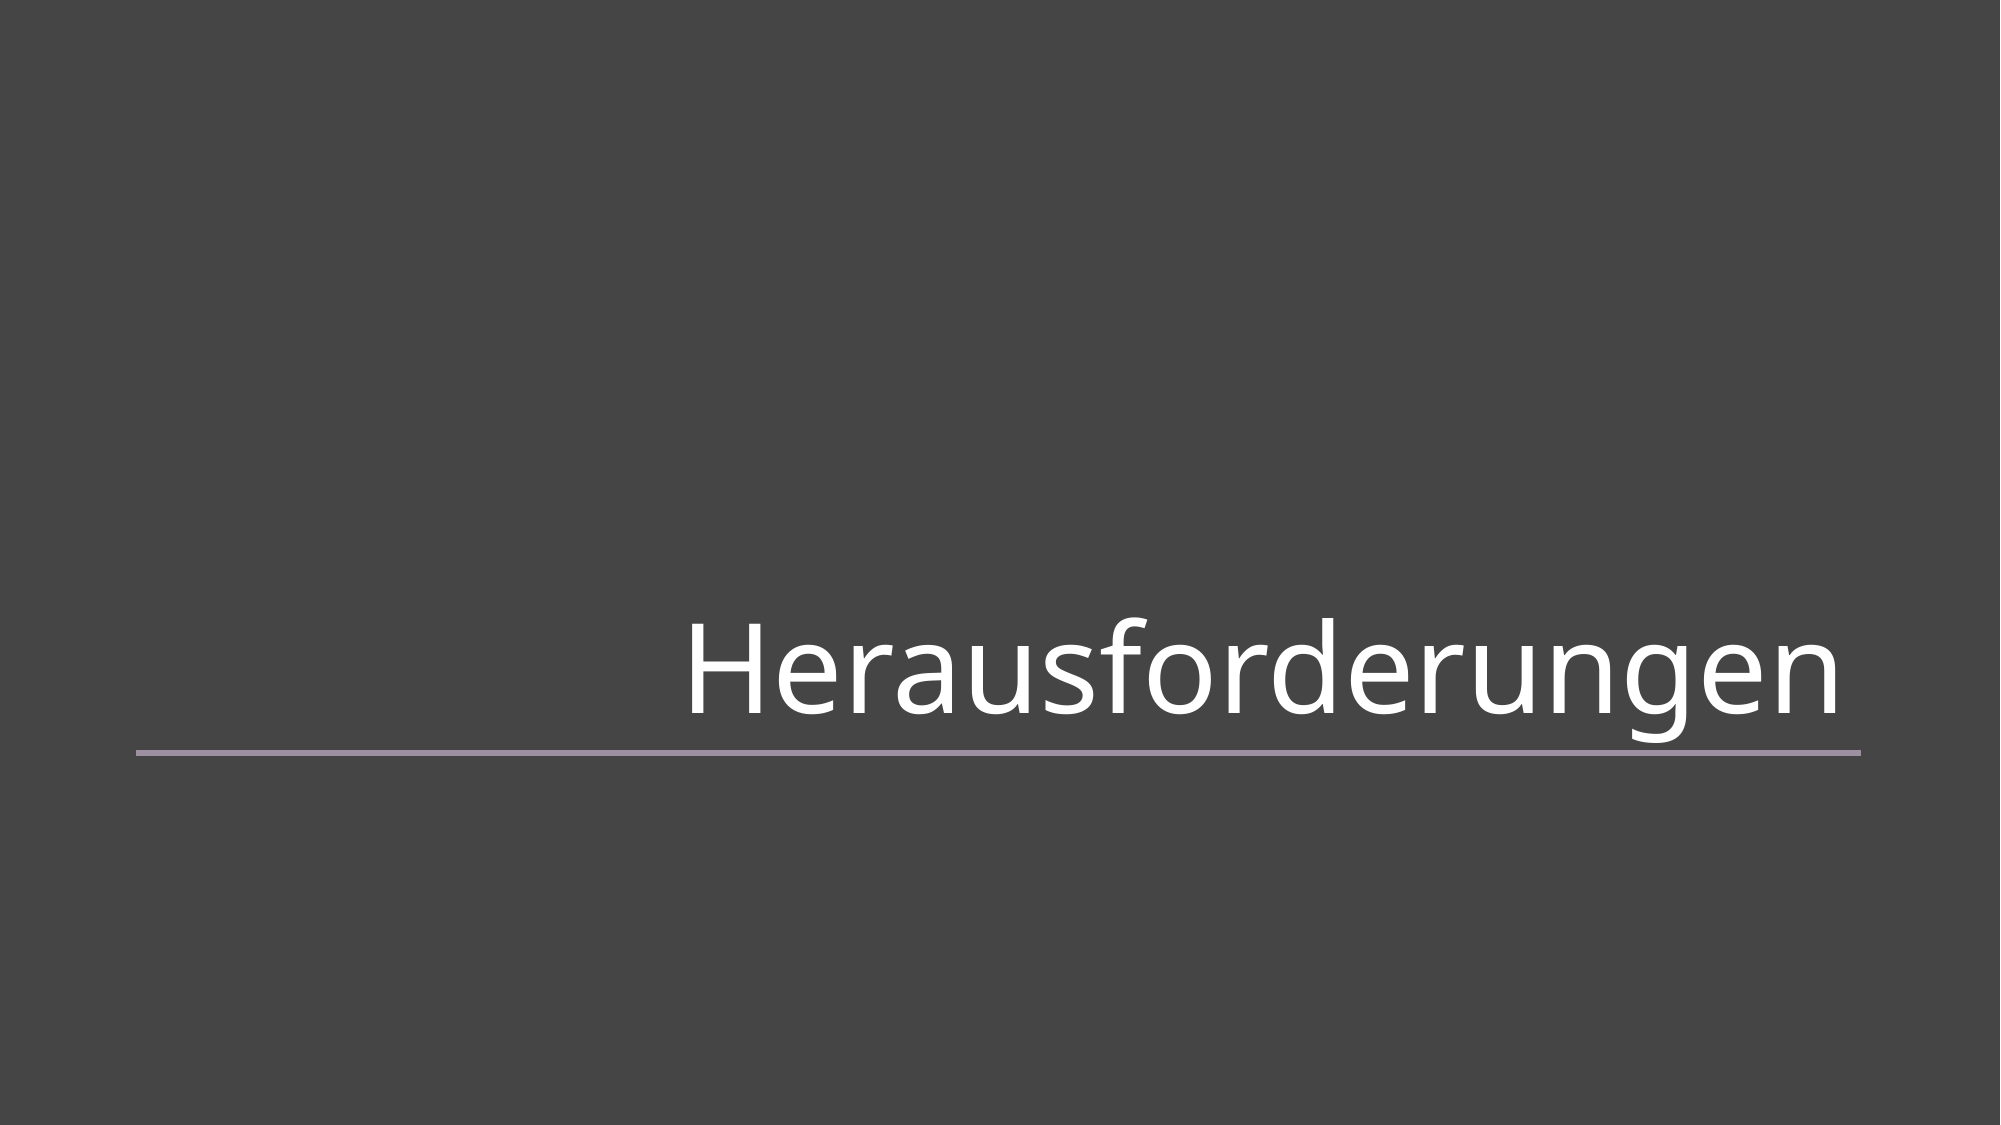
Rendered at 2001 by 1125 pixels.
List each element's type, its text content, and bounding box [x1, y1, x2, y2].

title Herausforderungen [136, 280, 1862, 749]
